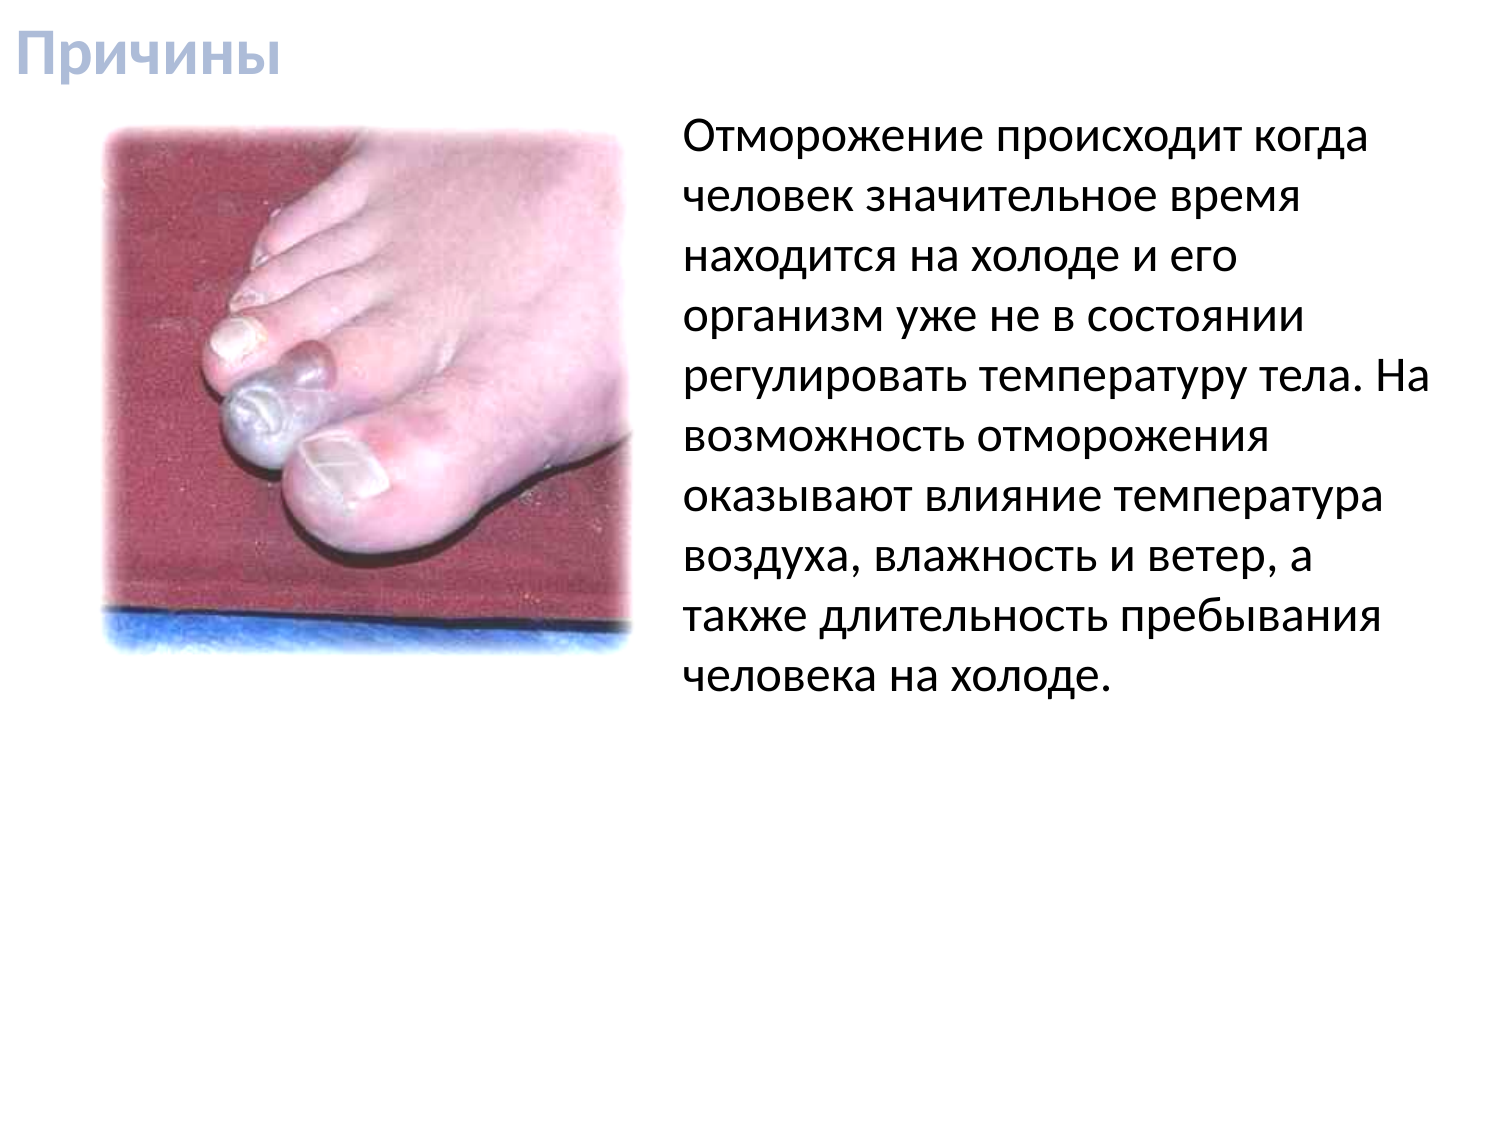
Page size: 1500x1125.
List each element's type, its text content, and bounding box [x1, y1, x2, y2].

text_box Причины [0, 0, 1500, 95]
picture [93, 116, 641, 665]
text_box Отморожение происходит когда человек значительное время находится на холоде и его организм уже не в состоянии регулировать температуру тела. На возможность отморожения оказывают влияние температура воздуха, влажность и ветер, а также длительность пребывания человека на холоде. [667, 93, 1465, 709]
